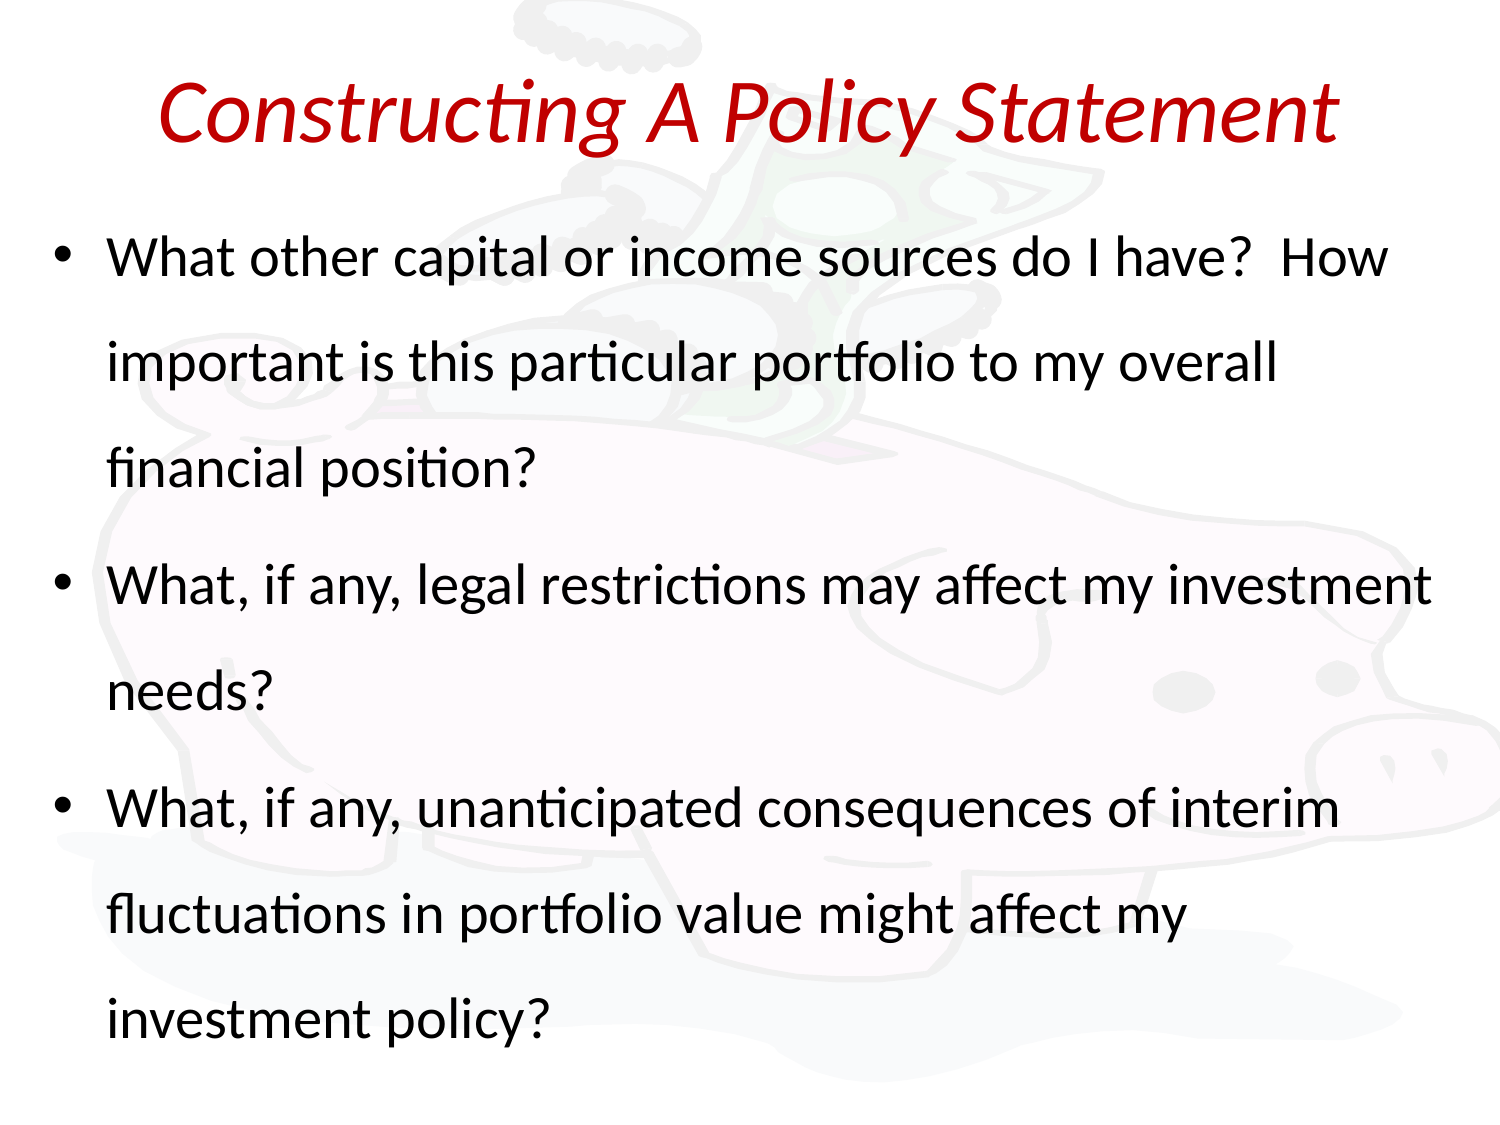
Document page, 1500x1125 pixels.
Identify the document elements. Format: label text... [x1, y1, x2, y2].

title Constructing A Policy Statement [112, 12, 1388, 174]
list What other capital or income sources do I have? How important is this particular portfolio to my overall financial position? What, if any, legal restrictions may affect my investment needs? What, if any, unanticipated consequences of interim fluctuations in portfolio value might affect my investment policy? [37, 174, 1463, 1063]
